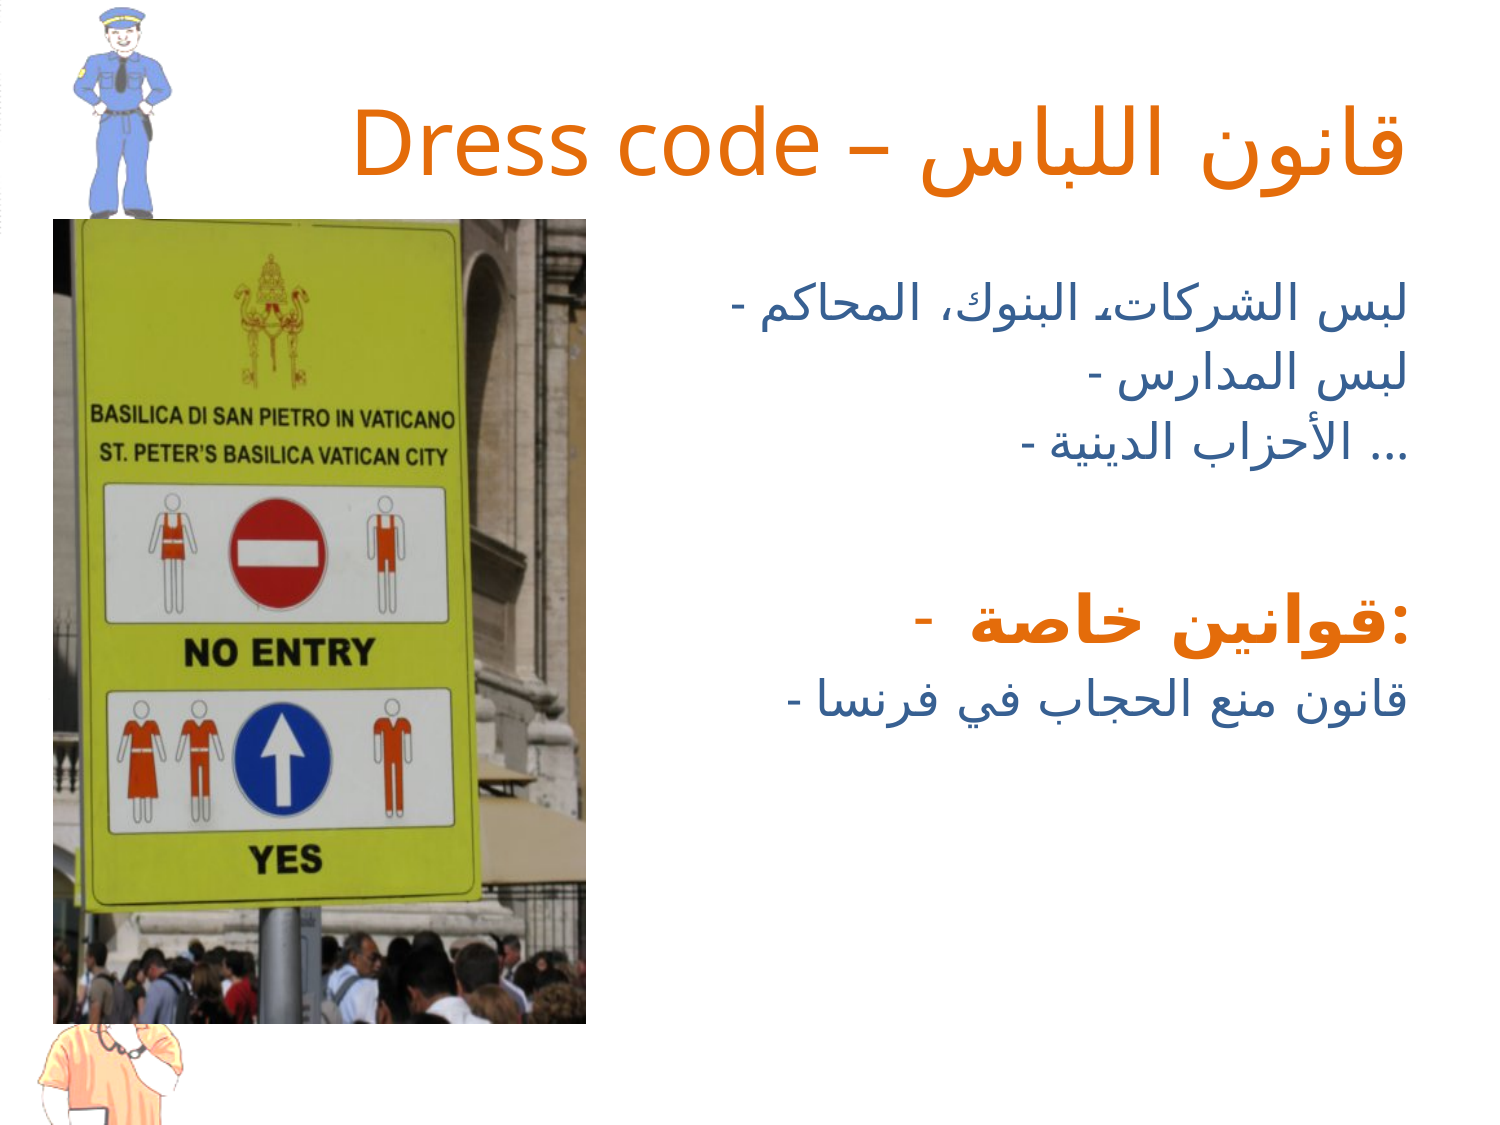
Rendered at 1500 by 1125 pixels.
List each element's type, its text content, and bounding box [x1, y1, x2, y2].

title Dress code – قانون اللباس [246, 45, 1425, 233]
list - لبس الشركات، البنوك، المحاكم - لبس المدارس - الأحزاب الدينية ... قوانين خاصة: - قانون منع الحجاب في فرنسا [590, 262, 1425, 1005]
picture [0, 0, 586, 1125]
